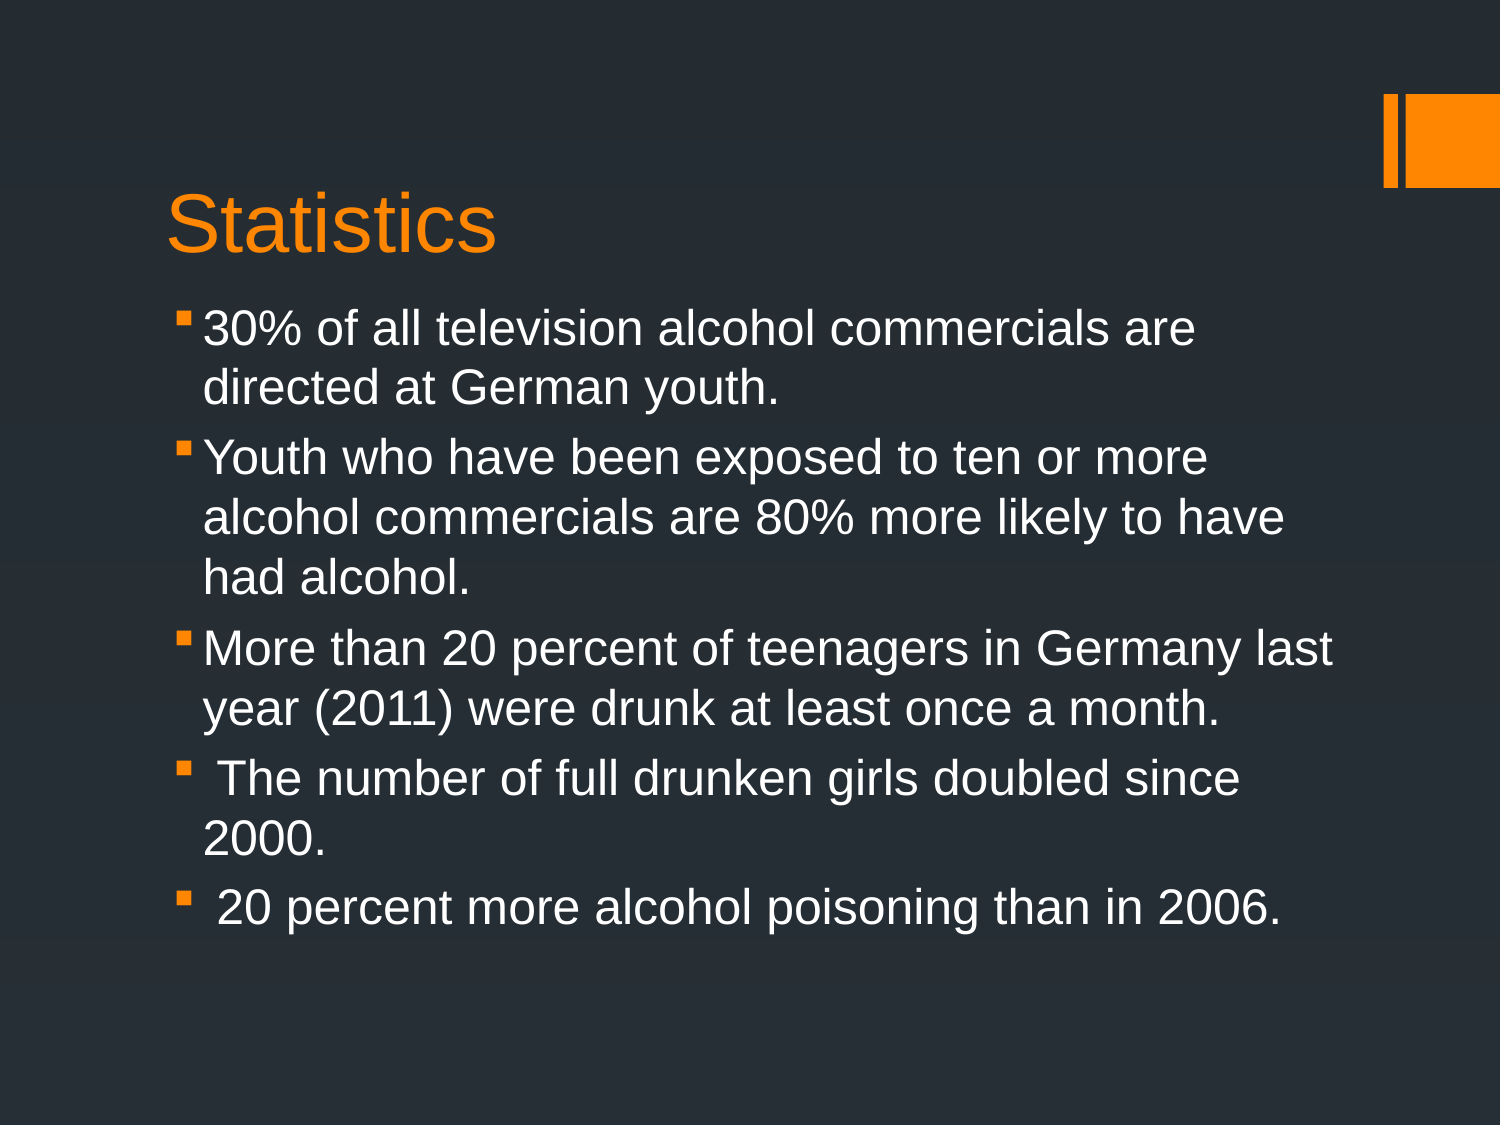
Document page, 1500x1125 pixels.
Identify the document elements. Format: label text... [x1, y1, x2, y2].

list 30% of all television alcohol commercials are directed at German youth. Youth who have been exposed to ten or more alcohol commercials are 80% more likely to have had alcohol. More than 20 percent of teenagers in Germany last year (2011) were drunk at least once a month. The number of full drunken girls doubled since 2000. 20 percent more alcohol poisoning than in 2006. [150, 287, 1350, 869]
title Statistics [150, 87, 1350, 277]
